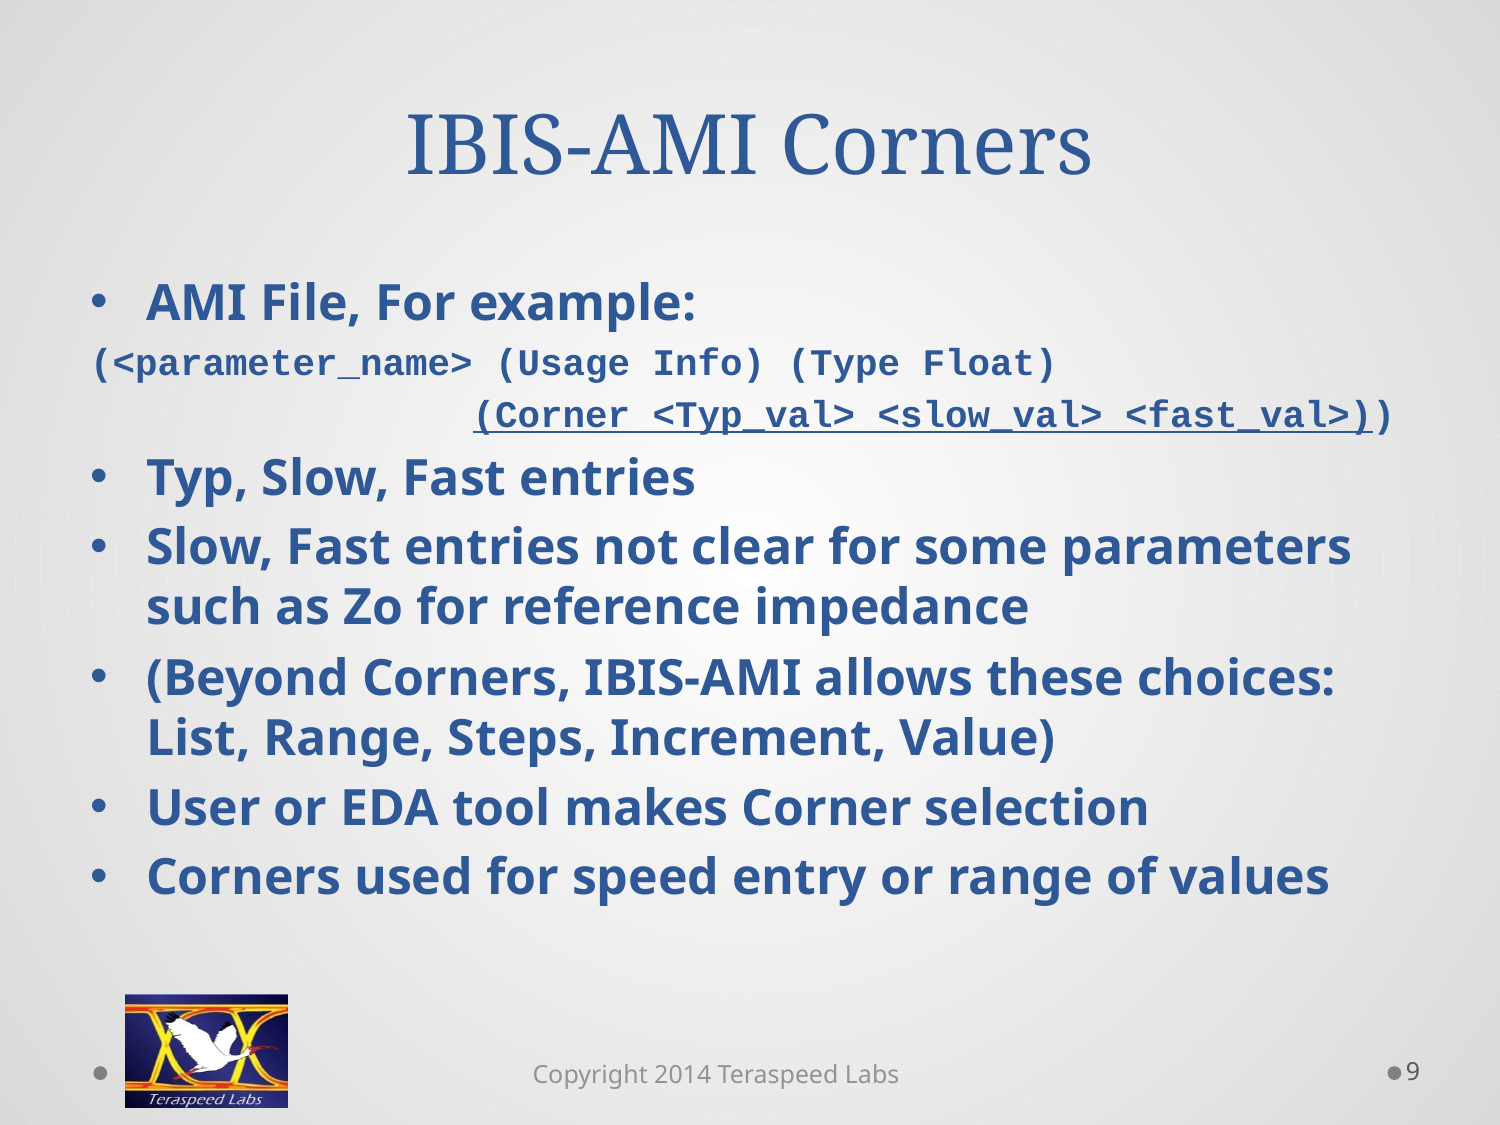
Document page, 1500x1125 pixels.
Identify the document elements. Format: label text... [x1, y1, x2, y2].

footer Copyright 2014 Teraspeed Labs [525, 1043, 993, 1103]
picture [125, 1005, 288, 1108]
title IBIS-AMI Corners [75, 0, 1425, 262]
slide_number 9 [1401, 1042, 1494, 1103]
list AMI File, For example: (<parameter_name> (Usage Info) (Type Float) (Corner <Typ_val> <slow_val> <fast_val>)) Typ, Slow, Fast entries Slow, Fast entries not clear for some parameters such as Zo for reference impedance (Beyond Corners, IBIS-AMI allows these choices: List, Range, Steps, Increment, Value) User or EDA tool makes Corner selection Corners used for speed entry or range of values [75, 262, 1425, 1005]
